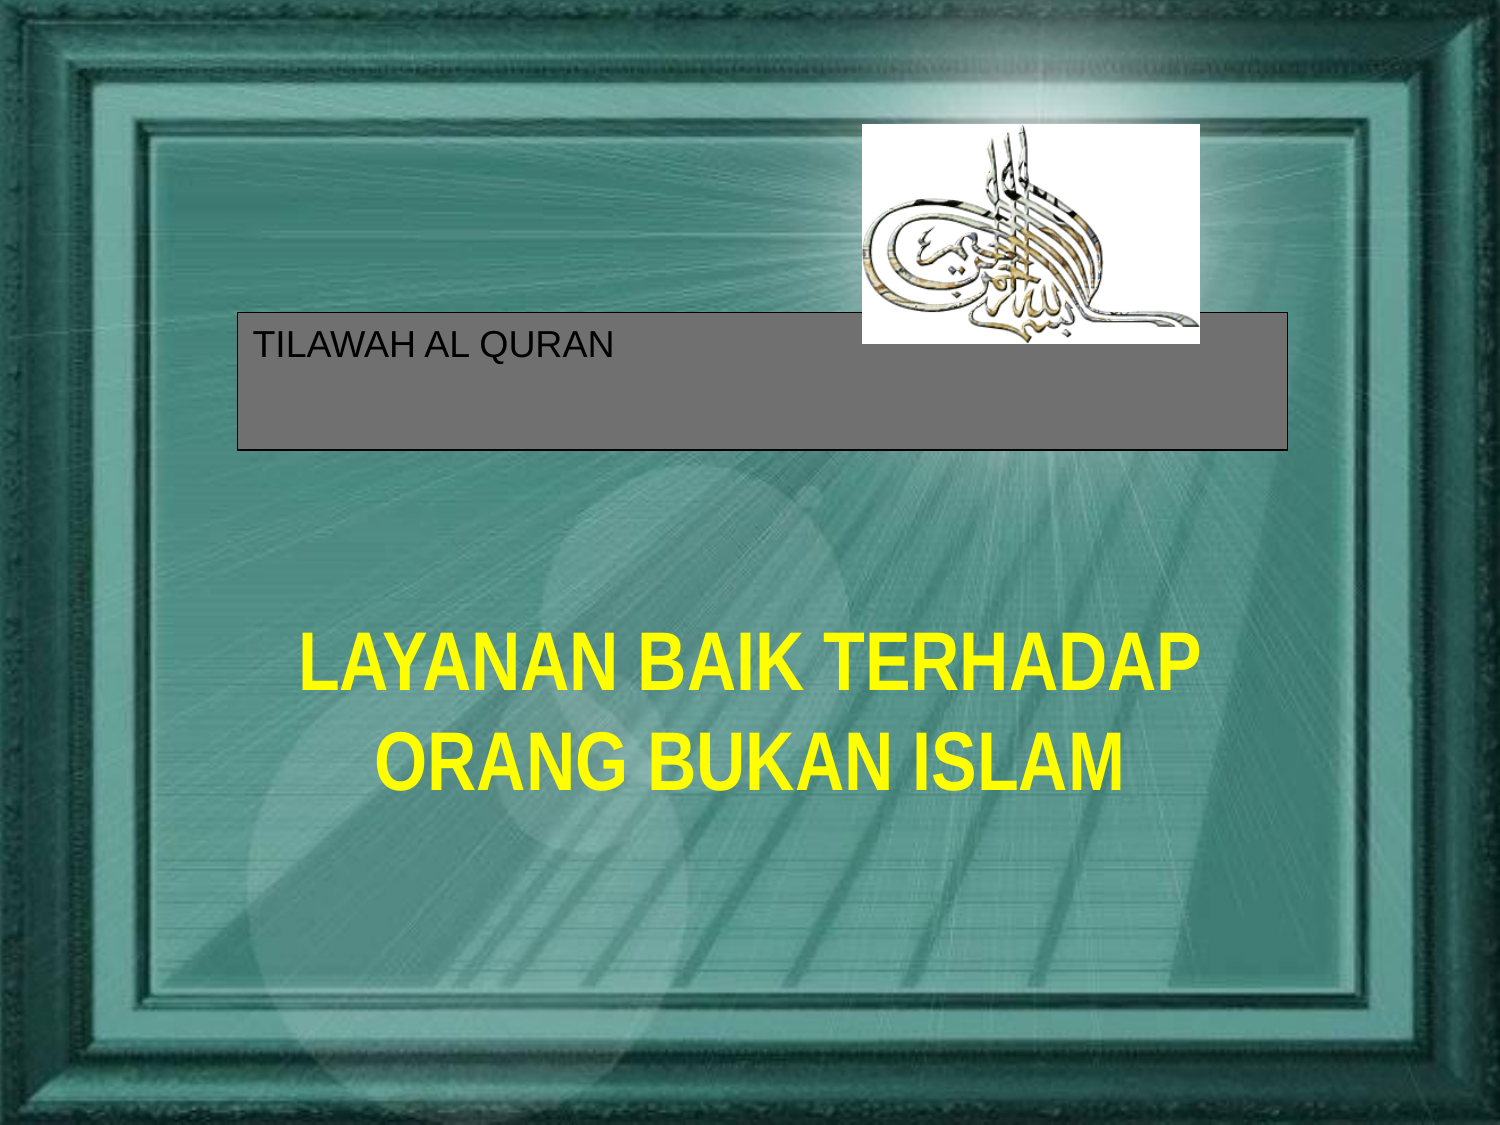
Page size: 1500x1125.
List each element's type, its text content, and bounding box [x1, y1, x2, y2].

text_box TILAWAH AL QURAN [237, 312, 1288, 450]
picture [0, 0, 1500, 1125]
subtitle LAYANAN BAIK TERHADAP ORANG BUKAN ISLAM [225, 600, 1275, 888]
